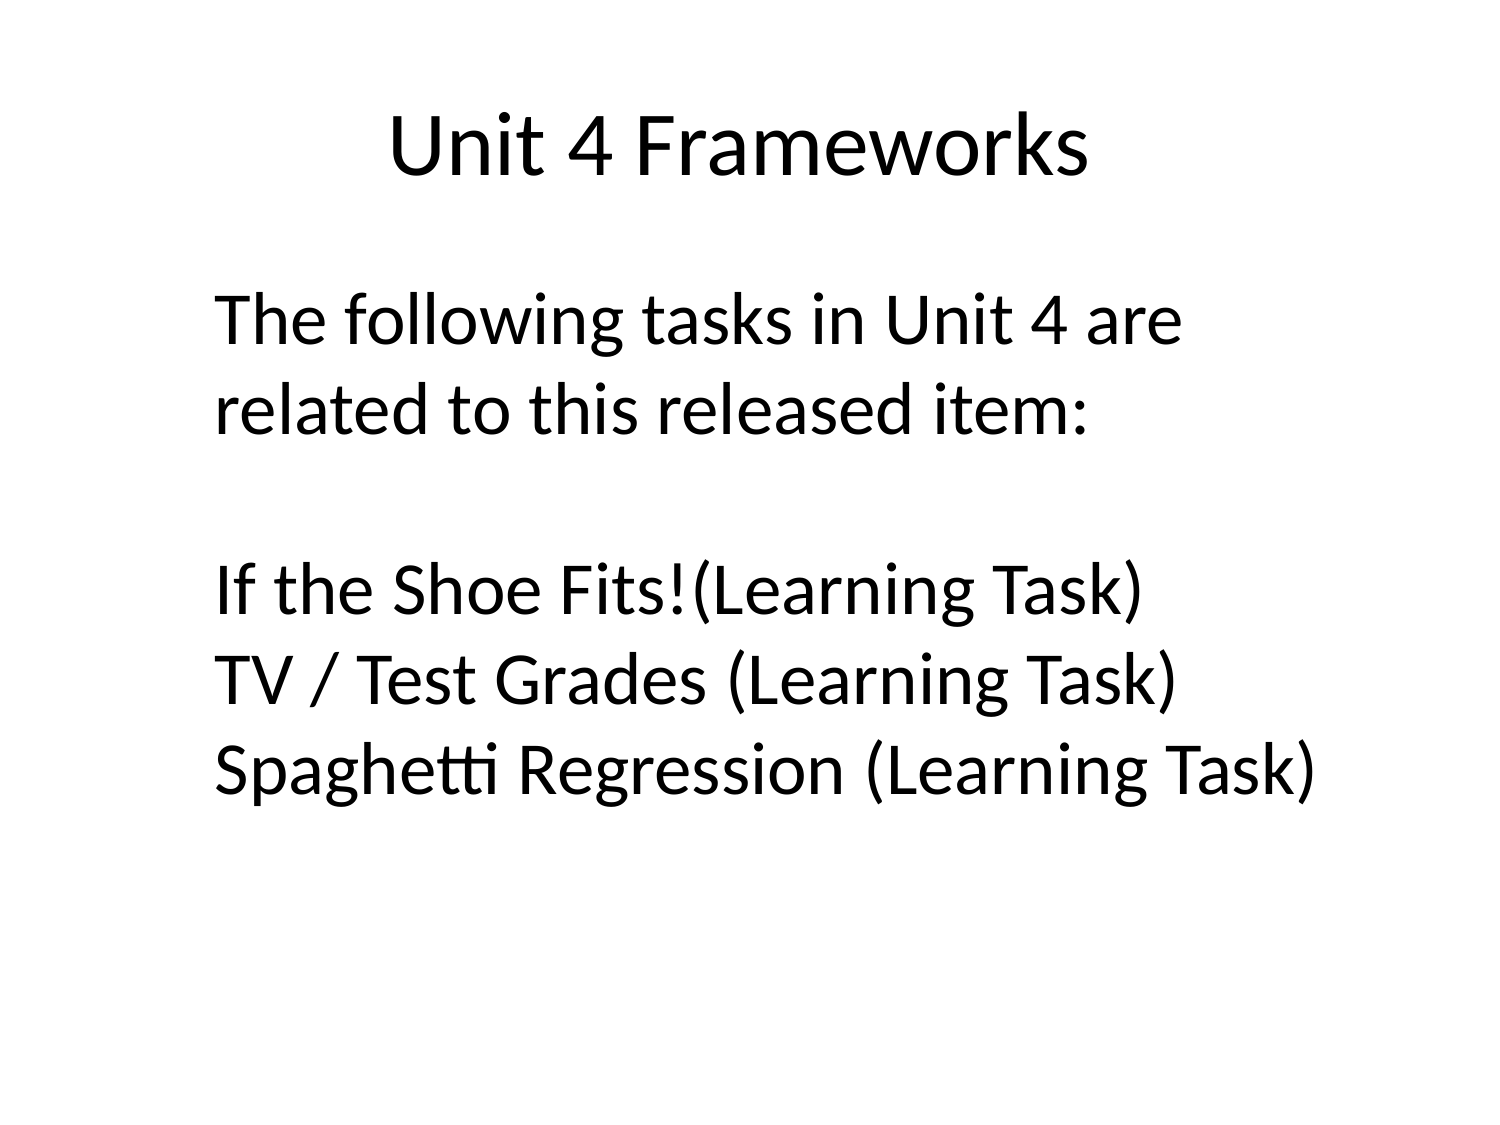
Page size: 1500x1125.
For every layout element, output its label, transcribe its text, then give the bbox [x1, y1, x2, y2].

title Unit 4 Frameworks [75, 45, 1425, 233]
text_box The following tasks in Unit 4 are related to this released item: If the Shoe Fits!(Learning Task) TV / Test Grades (Learning Task) Spaghetti Regression (Learning Task) [200, 262, 1425, 818]
